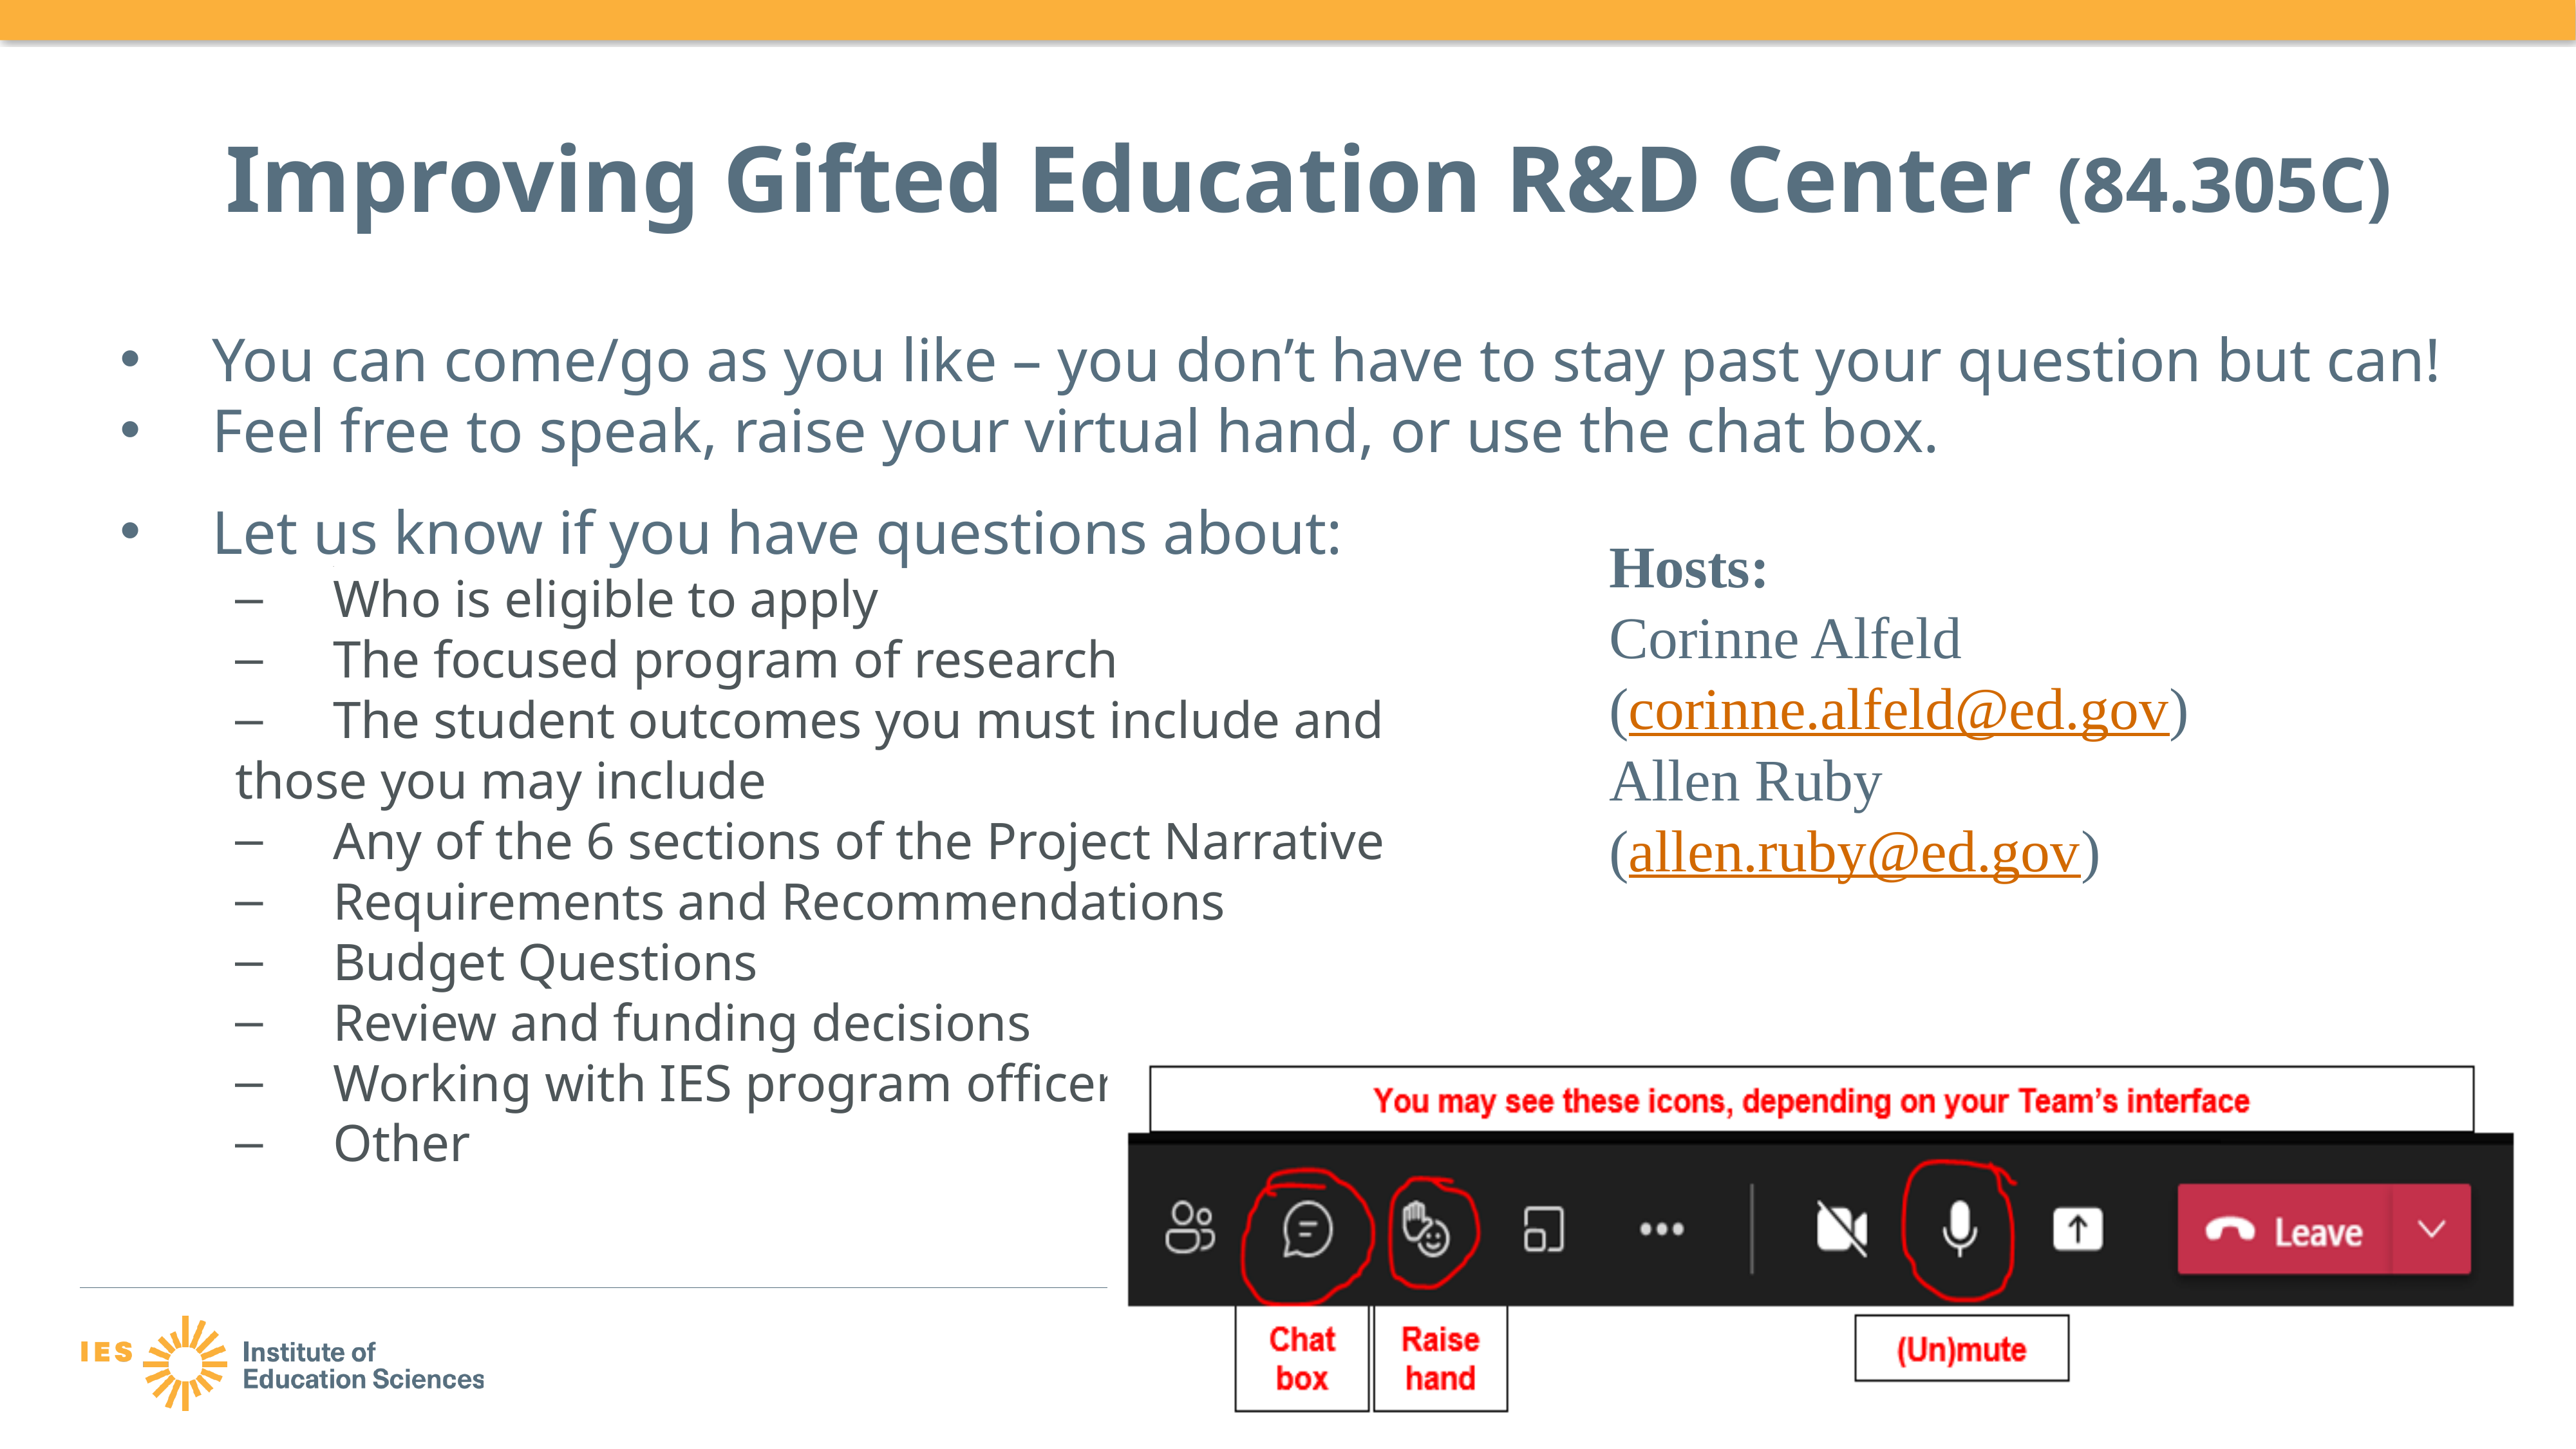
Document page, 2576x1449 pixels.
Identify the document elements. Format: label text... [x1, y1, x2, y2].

list Hosts: Corinne Alfeld (corinne.alfeld@ed.gov) Allen Ruby (allen.ruby@ed.gov) [1609, 529, 2538, 958]
title Improving Gifted Education R&D Center (84.305C) [120, 120, 2497, 252]
list You can come/go as you like – you don’t have to stay past your question but can! Feel free to speak, raise your virtual hand, or use the chat box. Let us know if you have questions about: a Who is eligible to apply The focused program of research The student outcomes you must include and those you may include Any of the 6 sections of the Project Narrative Requirements and Recommendations Budget Questions Review and funding decisions Working with IES program officers Other [120, 322, 2454, 1202]
picture [1107, 1032, 2552, 1437]
